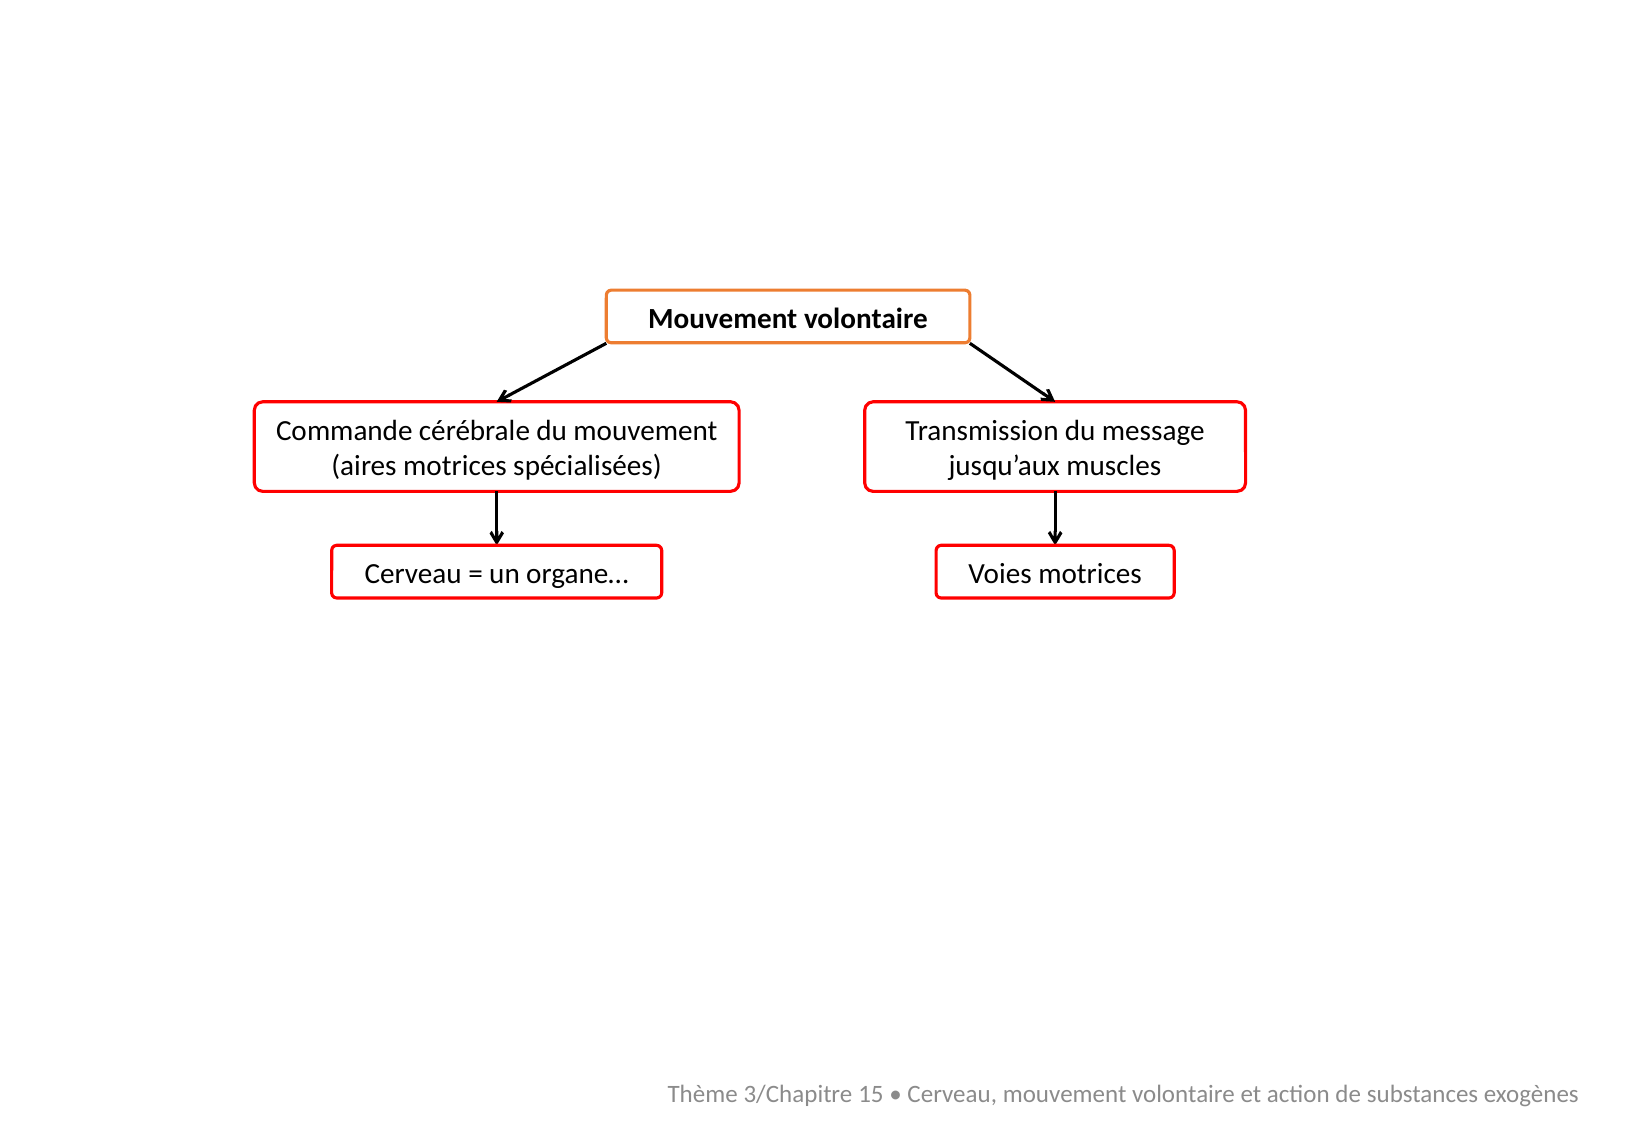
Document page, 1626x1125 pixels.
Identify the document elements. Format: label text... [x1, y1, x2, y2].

text_box Cerveau = un organe… [331, 545, 662, 598]
footer Thème 3/Chapitre 15 • Cerveau, mouvement volontaire et action de substances exogènes [0, 1071, 1625, 1125]
text_box Transmission du message jusqu’aux muscles [864, 401, 1246, 492]
text_box Commande cérébrale du mouvement (aires motrices spécialisées) [254, 401, 740, 492]
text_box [969, 343, 1056, 402]
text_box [496, 343, 607, 402]
text_box Mouvement volontaire [606, 290, 970, 343]
text_box Voies motrices [936, 545, 1175, 598]
